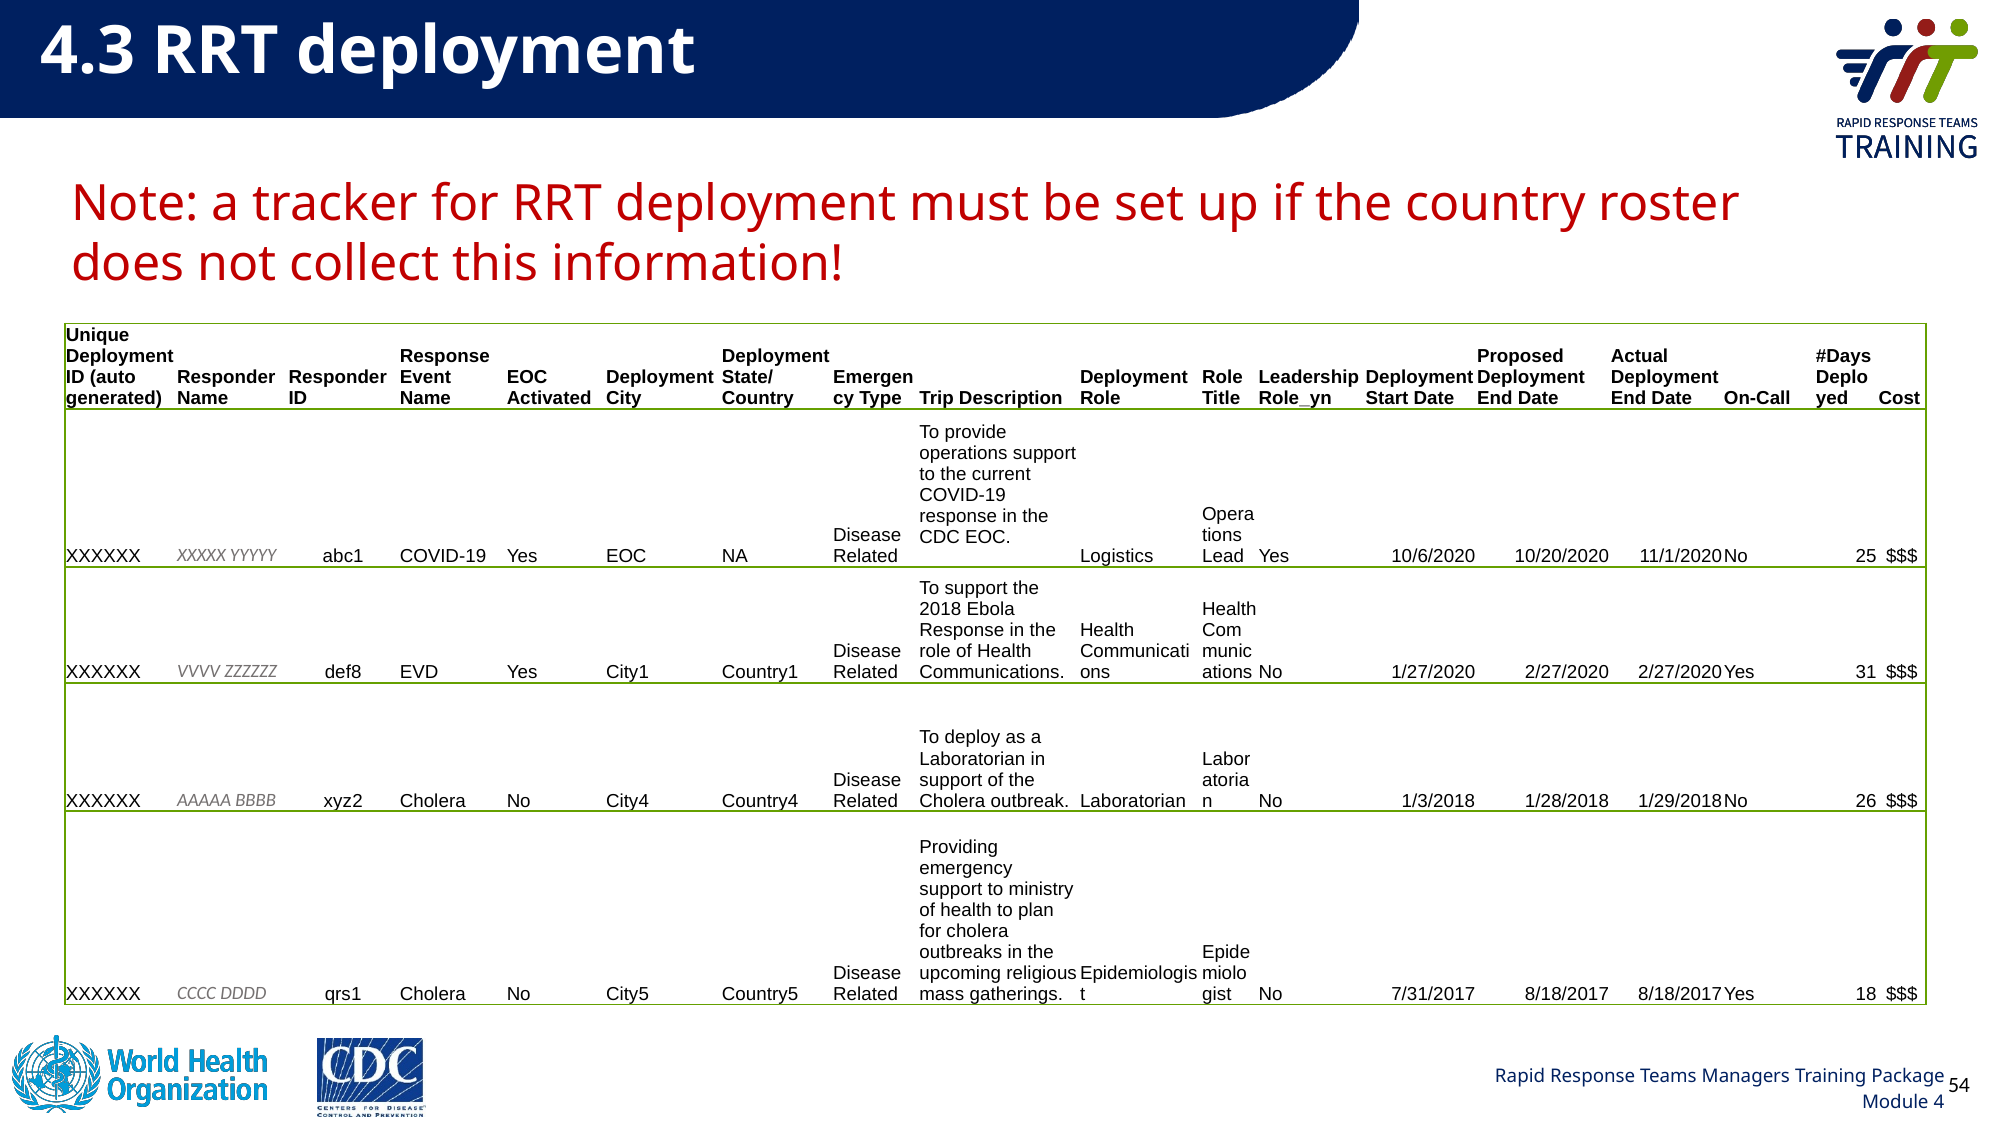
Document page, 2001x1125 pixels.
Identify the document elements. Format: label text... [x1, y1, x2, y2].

table_header Response Event Name [399, 324, 506, 408]
picture [71, 1053, 90, 1091]
table_header Leadership Role_yn [1258, 324, 1365, 408]
table_cell $$$ [1878, 684, 1925, 810]
table_cell Yes [506, 568, 605, 682]
table_header Unique Deployment ID (auto generated) [66, 324, 176, 408]
table_cell City1 [605, 568, 721, 682]
table_cell Laboratorian [1201, 684, 1258, 810]
picture [30, 1083, 37, 1091]
table_header EOC Activated [506, 324, 605, 408]
table_cell XXXXXX [66, 812, 176, 1004]
picture [317, 1038, 426, 1117]
table_cell No [1258, 568, 1365, 682]
picture [12, 1083, 48, 1113]
table_header Proposed Deployment End Date [1476, 324, 1610, 408]
table_cell Yes [1723, 568, 1815, 682]
table_cell Epidemiologist [1201, 812, 1258, 1004]
table_cell Country4 [721, 684, 832, 810]
table_header #DaysDeployed [1815, 324, 1878, 408]
table_cell Country1 [721, 568, 832, 682]
table_cell No [506, 812, 605, 1004]
table_cell AAAAA BBBB [176, 684, 288, 810]
table_cell XXXXXX [66, 410, 176, 566]
table_header Responder ID [288, 324, 399, 408]
table_cell Logistics [1079, 410, 1201, 566]
slide_number 54 [1933, 1063, 2000, 1116]
table_cell To support the 2018 Ebola Response in the role of Health Communications. [918, 568, 1079, 682]
table_header Trip Description [918, 324, 1079, 408]
table_header Deployment Role [1079, 324, 1201, 408]
table_cell Laboratorian [1079, 684, 1201, 810]
picture [50, 1108, 62, 1113]
table_cell Health Communications [1079, 568, 1201, 682]
table_cell 1/28/2018 [1476, 684, 1610, 810]
table_cell Disease Related [832, 410, 918, 566]
picture [46, 1056, 54, 1062]
table_header On-Call [1723, 324, 1815, 408]
table_header Cost [1878, 324, 1925, 408]
table_cell 10/6/2020 [1365, 410, 1476, 566]
table_cell Health Communications [1201, 568, 1258, 682]
picture [1835, 19, 1978, 167]
table_cell 2/27/2020 [1476, 568, 1610, 682]
picture [40, 1062, 47, 1070]
table_cell $$$ [1878, 812, 1925, 1004]
table_cell qrs1 [288, 812, 399, 1004]
table_header Deployment City [605, 324, 721, 408]
picture [59, 1035, 267, 1113]
text_box 4.3 RRT deployment [25, 0, 1374, 95]
table_cell $$$ [1878, 568, 1925, 682]
table_cell 8/18/2017 [1610, 812, 1723, 1004]
table_cell NA [721, 410, 832, 566]
table_cell def8 [288, 568, 399, 682]
table_cell $$$ [1878, 410, 1925, 566]
table_cell To provide operations support to the current COVID-19 response in the CDC EOC. [918, 410, 1079, 566]
table_cell City4 [605, 684, 721, 810]
picture [12, 1035, 54, 1068]
table_cell 18 [1815, 812, 1878, 1004]
table_cell 2/27/2020 [1610, 568, 1723, 682]
table_cell Epidemiologist [1079, 812, 1201, 1004]
table_header Emergency Type [832, 324, 918, 408]
table_cell Disease Related [832, 568, 918, 682]
table_cell Operations Lead [1201, 410, 1258, 566]
picture [36, 1088, 78, 1105]
table_cell City5 [605, 812, 721, 1004]
table_cell 1/29/2018 [1610, 684, 1723, 810]
text_box Note: a tracker for RRT deployment must be set up if the country roster does not collect this information! [63, 163, 1864, 299]
table_cell To deploy as a Laboratorian in support of the Cholera outbreak. [918, 684, 1079, 810]
table_cell Yes [506, 410, 605, 566]
table_cell CCCC DDDD [176, 812, 288, 1004]
table_cell xyz2 [288, 684, 399, 810]
table_cell 7/31/2017 [1365, 812, 1476, 1004]
table_cell Yes [1723, 812, 1815, 1004]
table_cell No [1258, 812, 1365, 1004]
table_cell XXXXXX [66, 568, 176, 682]
table_cell Providing emergency support to ministry of health to plan for cholera outbreaks in the upcoming religious mass gatherings. [918, 812, 1079, 1004]
table_header Role Title [1201, 324, 1258, 408]
table_cell Yes [1258, 410, 1365, 566]
table_cell EVD [399, 568, 506, 682]
table_cell 26 [1815, 684, 1878, 810]
table_cell XXXXXX [66, 684, 176, 810]
table_cell VVVV ZZZZZZ [176, 568, 288, 682]
picture [24, 1054, 36, 1087]
table_header Deployment Start Date [1365, 324, 1476, 408]
picture [22, 1062, 26, 1077]
table_cell Cholera [399, 684, 506, 810]
table_cell COVID-19 [399, 410, 506, 566]
table_cell Disease Related [832, 812, 918, 1004]
table_cell 11/1/2020 [1610, 410, 1723, 566]
table_header Deployment State/ Country [721, 324, 832, 408]
picture [0, 0, 1359, 118]
table_cell No [1723, 410, 1815, 566]
table_cell No [1723, 684, 1815, 810]
picture [34, 1054, 43, 1078]
table_cell abc1 [288, 410, 399, 566]
table_cell Cholera [399, 812, 506, 1004]
table_cell Country5 [721, 812, 832, 1004]
table_header Responder Name [176, 324, 288, 408]
table_cell 8/18/2017 [1476, 812, 1610, 1004]
table_cell No [1258, 684, 1365, 810]
table_cell No [506, 684, 605, 810]
table_cell EOC [605, 410, 721, 566]
table_cell 25 [1815, 410, 1878, 566]
table_cell Disease Related [832, 684, 918, 810]
table_header Actual Deployment End Date [1610, 324, 1723, 408]
table_cell 10/20/2020 [1476, 410, 1610, 566]
table_cell 31 [1815, 568, 1878, 682]
table_cell 1/3/2018 [1365, 684, 1476, 810]
table_cell XXXXX YYYYY [176, 410, 288, 566]
table_cell 1/27/2020 [1365, 568, 1476, 682]
